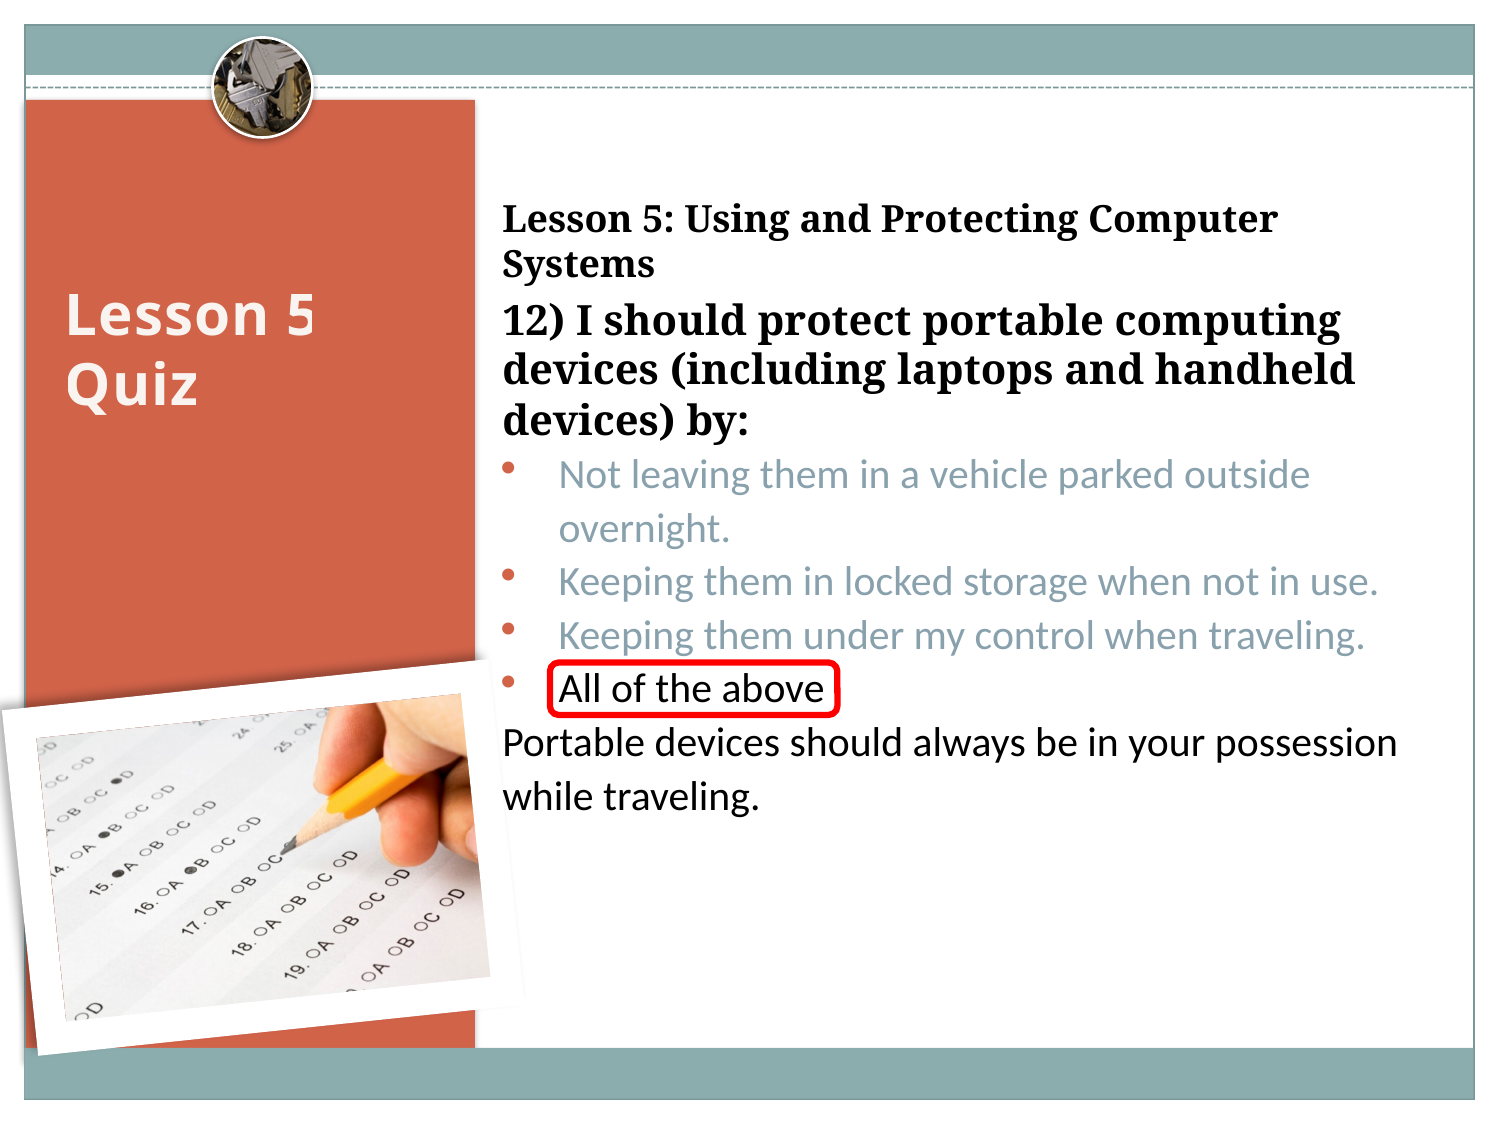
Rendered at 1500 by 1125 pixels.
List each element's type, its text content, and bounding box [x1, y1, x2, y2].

picture [214, 39, 311, 136]
text_box [547, 660, 840, 718]
title Lesson 5 Quiz [50, 174, 463, 425]
list Lesson 5: Using and Protecting Computer Systems 12) I should protect portable computing devices (including laptops and handheld devices) by: Not leaving them in a vehicle parked outside overnight. Keeping them in locked storage when not in use. Keeping them under my control when traveling. All of the above Portable devices should always be in your possession while traveling. [487, 112, 1438, 1000]
picture [37, 694, 490, 1021]
